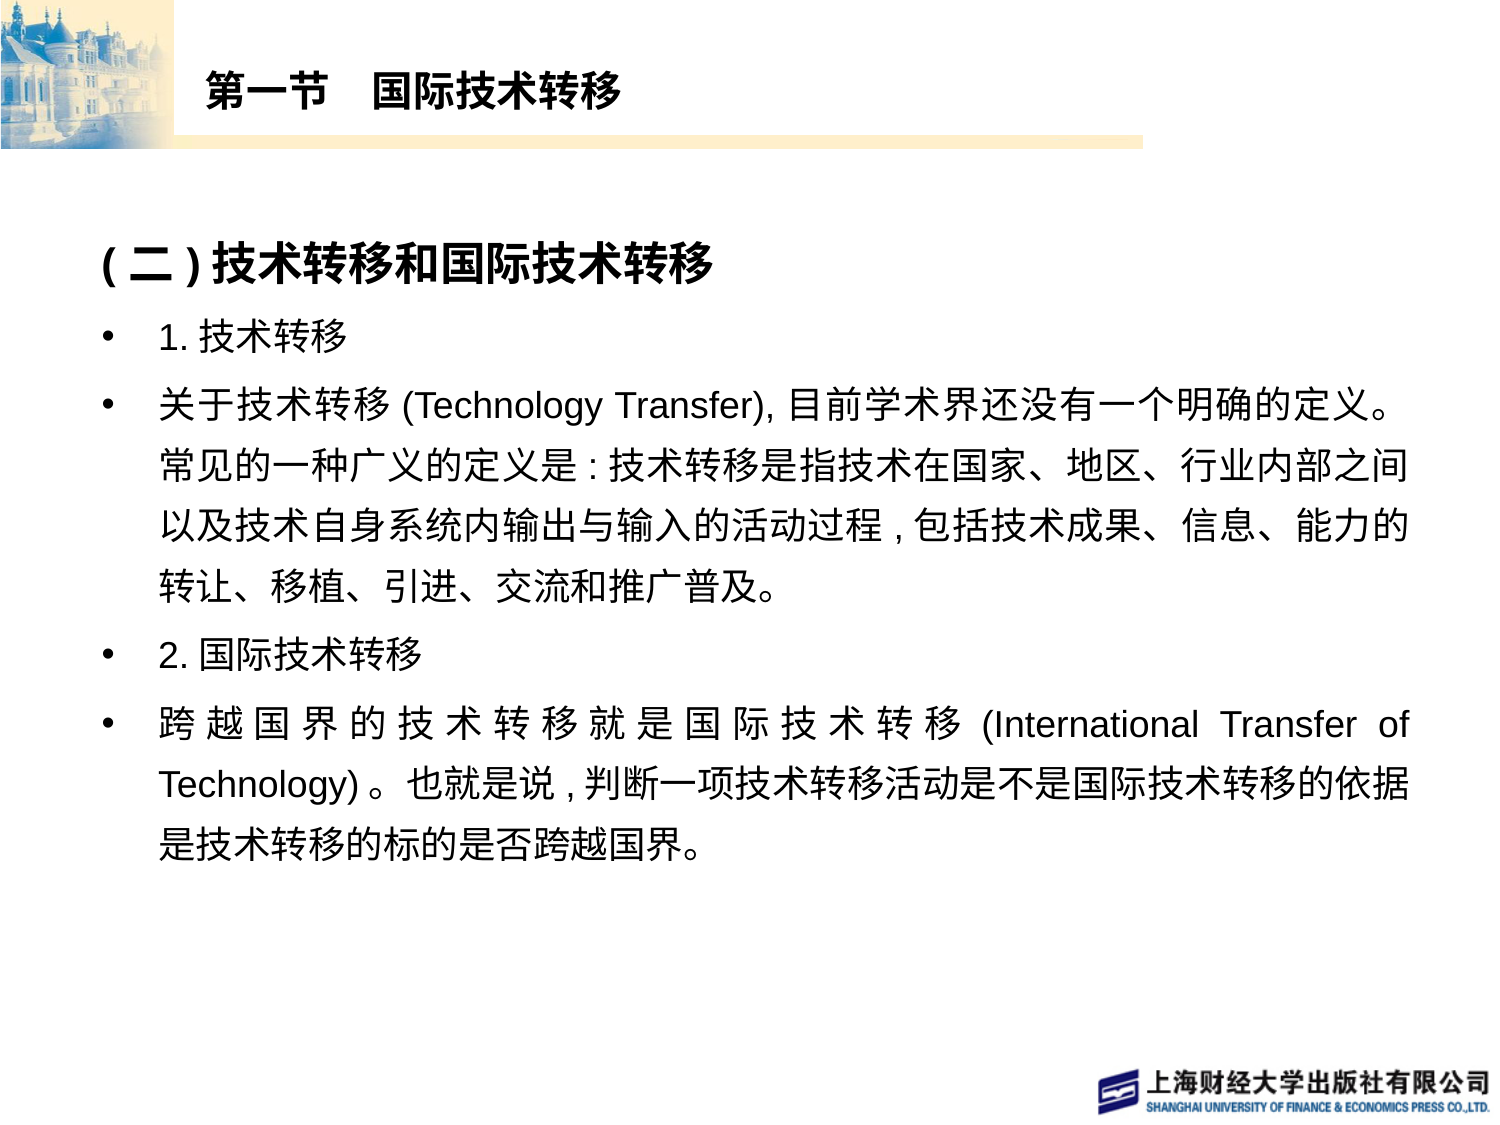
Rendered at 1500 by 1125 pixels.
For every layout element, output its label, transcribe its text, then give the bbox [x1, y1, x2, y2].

title 第一节 国际技术转移 [189, 36, 1262, 143]
picture [0, 0, 1143, 149]
picture [1097, 1065, 1494, 1120]
list (二)技术转移和国际技术转移 1.技术转移 关于技术转移(Technology Transfer),目前学术界还没有一个明确的定义。常见的一种广义的定义是:技术转移是指技术在国家、地区、行业内部之间以及技术自身系统内输出与输入的活动过程,包括技术成果、信息、能力的转让、移植、引进、交流和推广普及。 2.国际技术转移 跨越国界的技术转移就是国际技术转移(International Transfer of Technology)。也就是说,判断一项技术转移活动是不是国际技术转移的依据是技术转移的标的是否跨越国界。 [86, 207, 1425, 1071]
